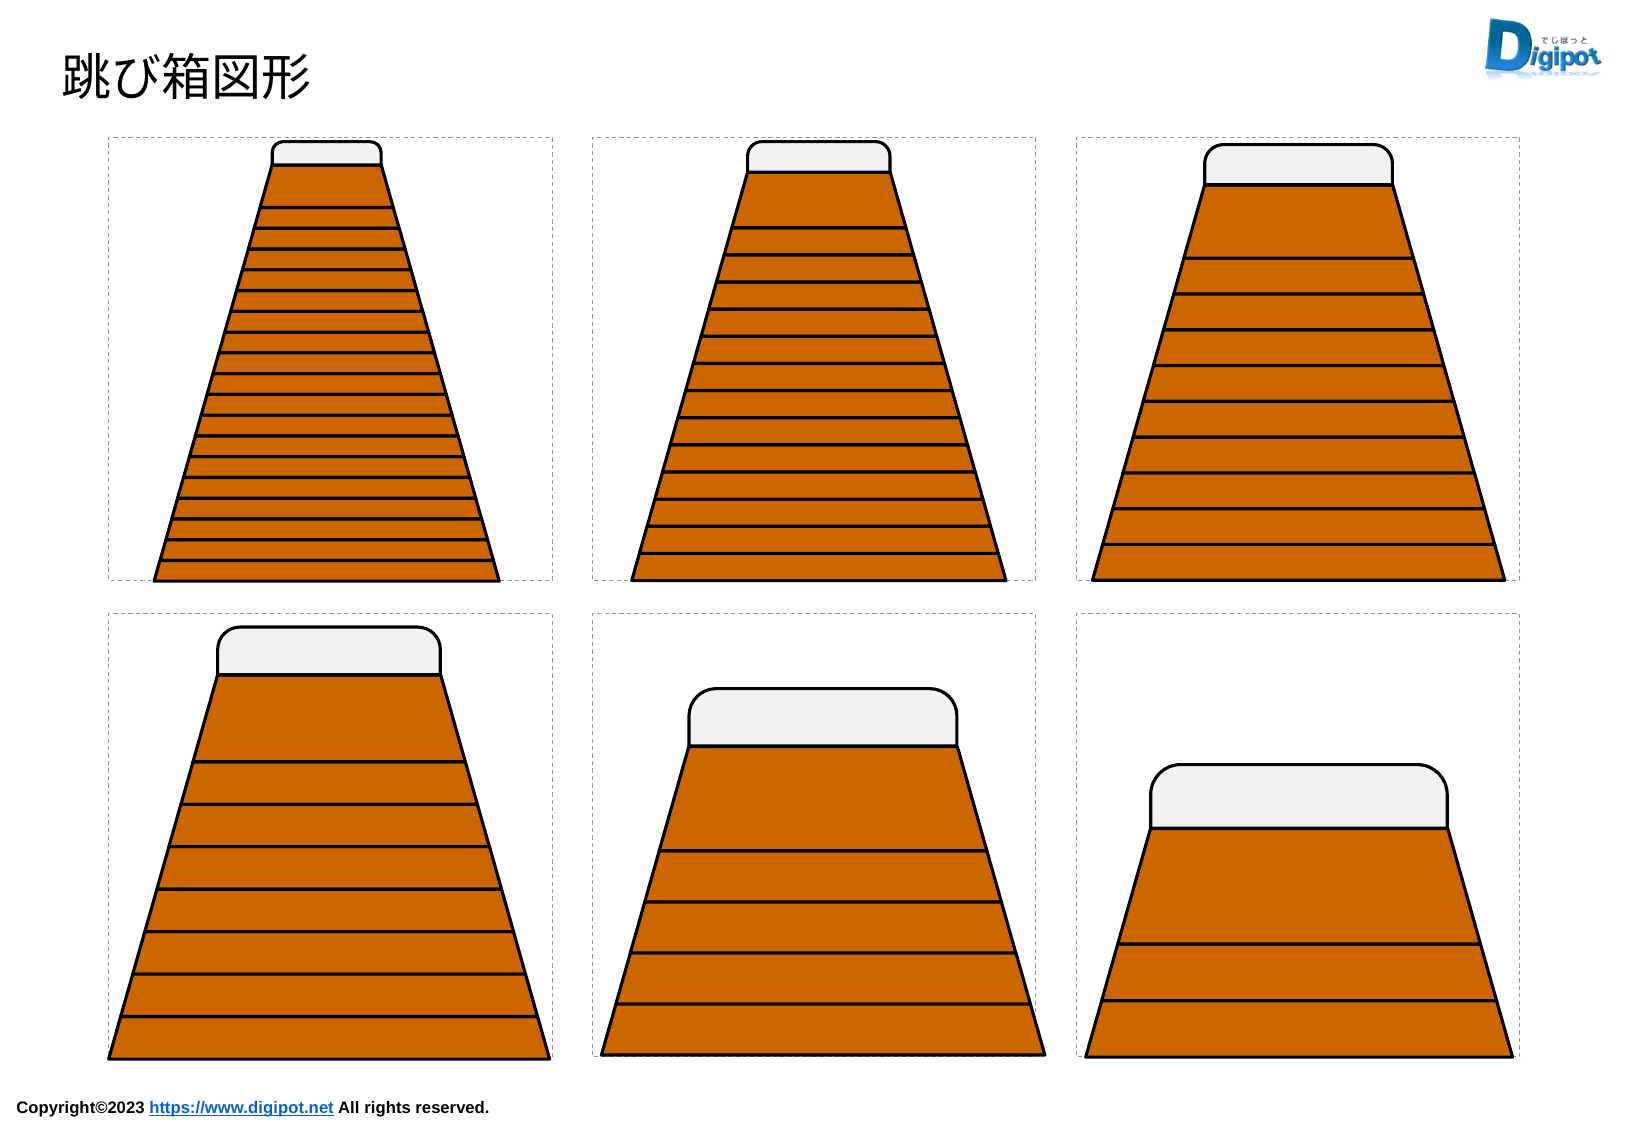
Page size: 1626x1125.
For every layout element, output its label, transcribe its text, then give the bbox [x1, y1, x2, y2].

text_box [1092, 144, 1505, 581]
picture [1485, 18, 1602, 82]
text_box 跳び箱図形 [46, 38, 327, 113]
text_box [154, 141, 500, 582]
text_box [108, 627, 550, 1060]
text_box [1085, 764, 1513, 1058]
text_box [631, 141, 1007, 581]
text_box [601, 688, 1045, 1055]
